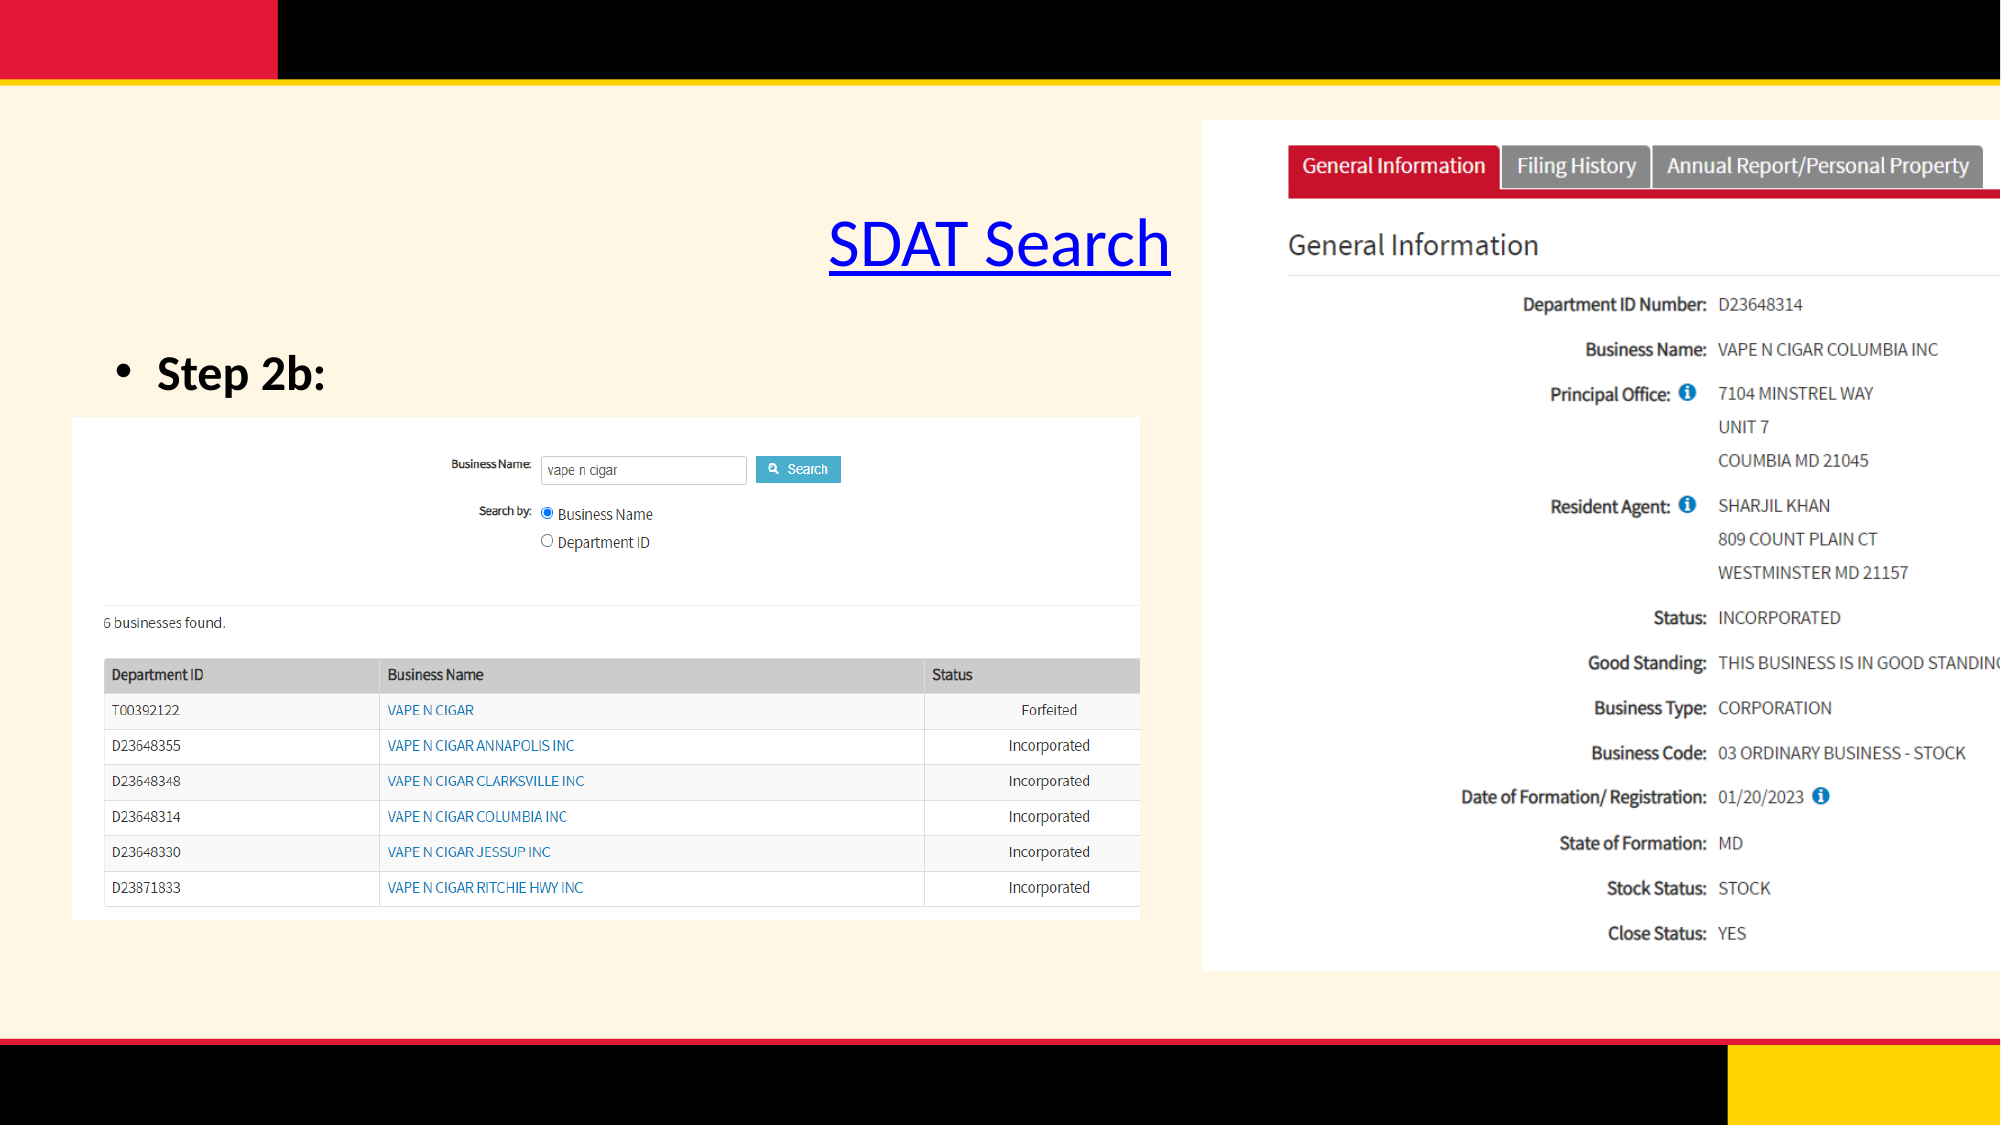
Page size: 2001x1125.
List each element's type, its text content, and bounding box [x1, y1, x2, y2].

title SDAT Search [99, 145, 1196, 333]
picture [0, 0, 2001, 1125]
list Step 2b: [99, 333, 1900, 1005]
